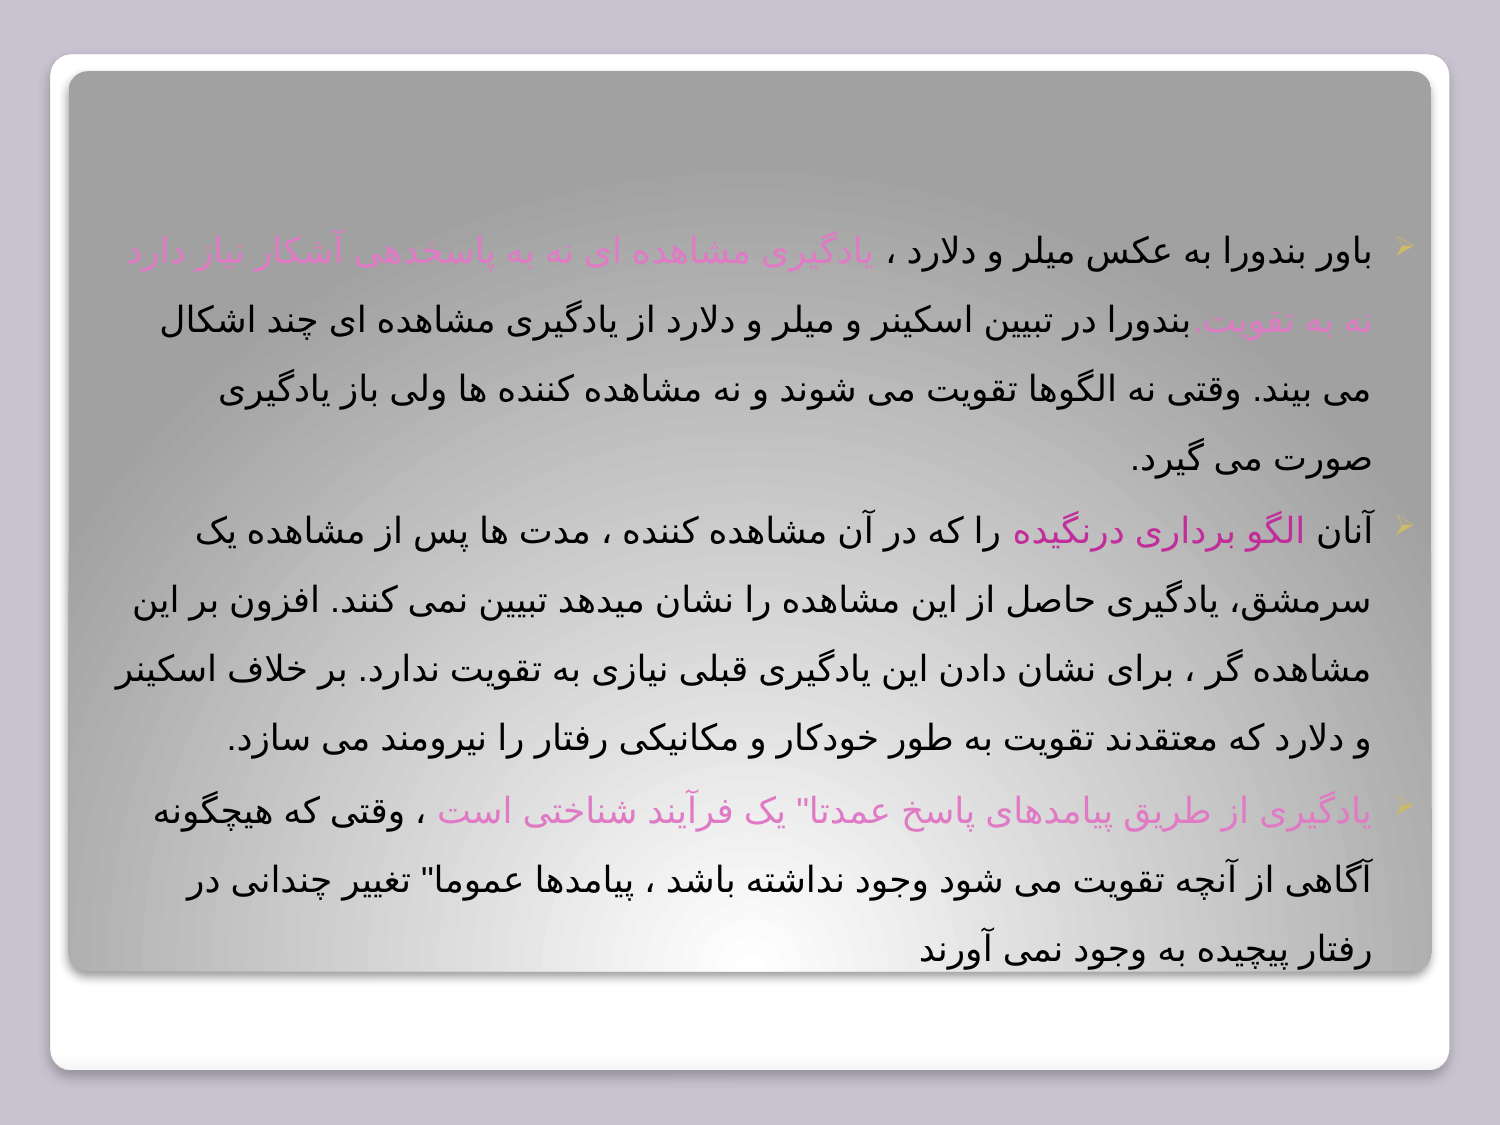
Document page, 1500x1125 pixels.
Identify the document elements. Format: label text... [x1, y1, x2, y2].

list باور بندورا به عکس میلر و دلارد ، یادگیری مشاهده ای نه به پاسخدهی آشکار نیاز دارد نه به تقویت.بندورا در تبیین اسکینر و میلر و دلارد از یادگیری مشاهده ای چند اشکال می بیند. وقتی نه الگوها تقویت می شوند و نه مشاهده کننده ها ولی باز یادگیری صورت می گیرد. آنان الگو برداری درنگیده را که در آن مشاهده کننده ، مدت ها پس از مشاهده یک سرمشق، یادگیری حاصل از این مشاهده را نشان میدهد تبیین نمی کنند. افزون بر این مشاهده گر ، برای نشان دادن این یادگیری قبلی نیازی به تقویت ندارد. بر خلاف اسکینر و دلارد که معتقدند تقویت به طور خودکار و مکانیکی رفتار را نیرومند می سازد. یادگیری از طریق پیامدهای پاسخ عمدتا" یک فرآیند شناختی است ، وقتی که هیچگونه آگاهی از آنچه تقویت می شود وجود نداشته باشد ، پیامدها عموما" تغییر چندانی در رفتار پیچیده به وجود نمی آورند [82, 187, 1425, 1000]
